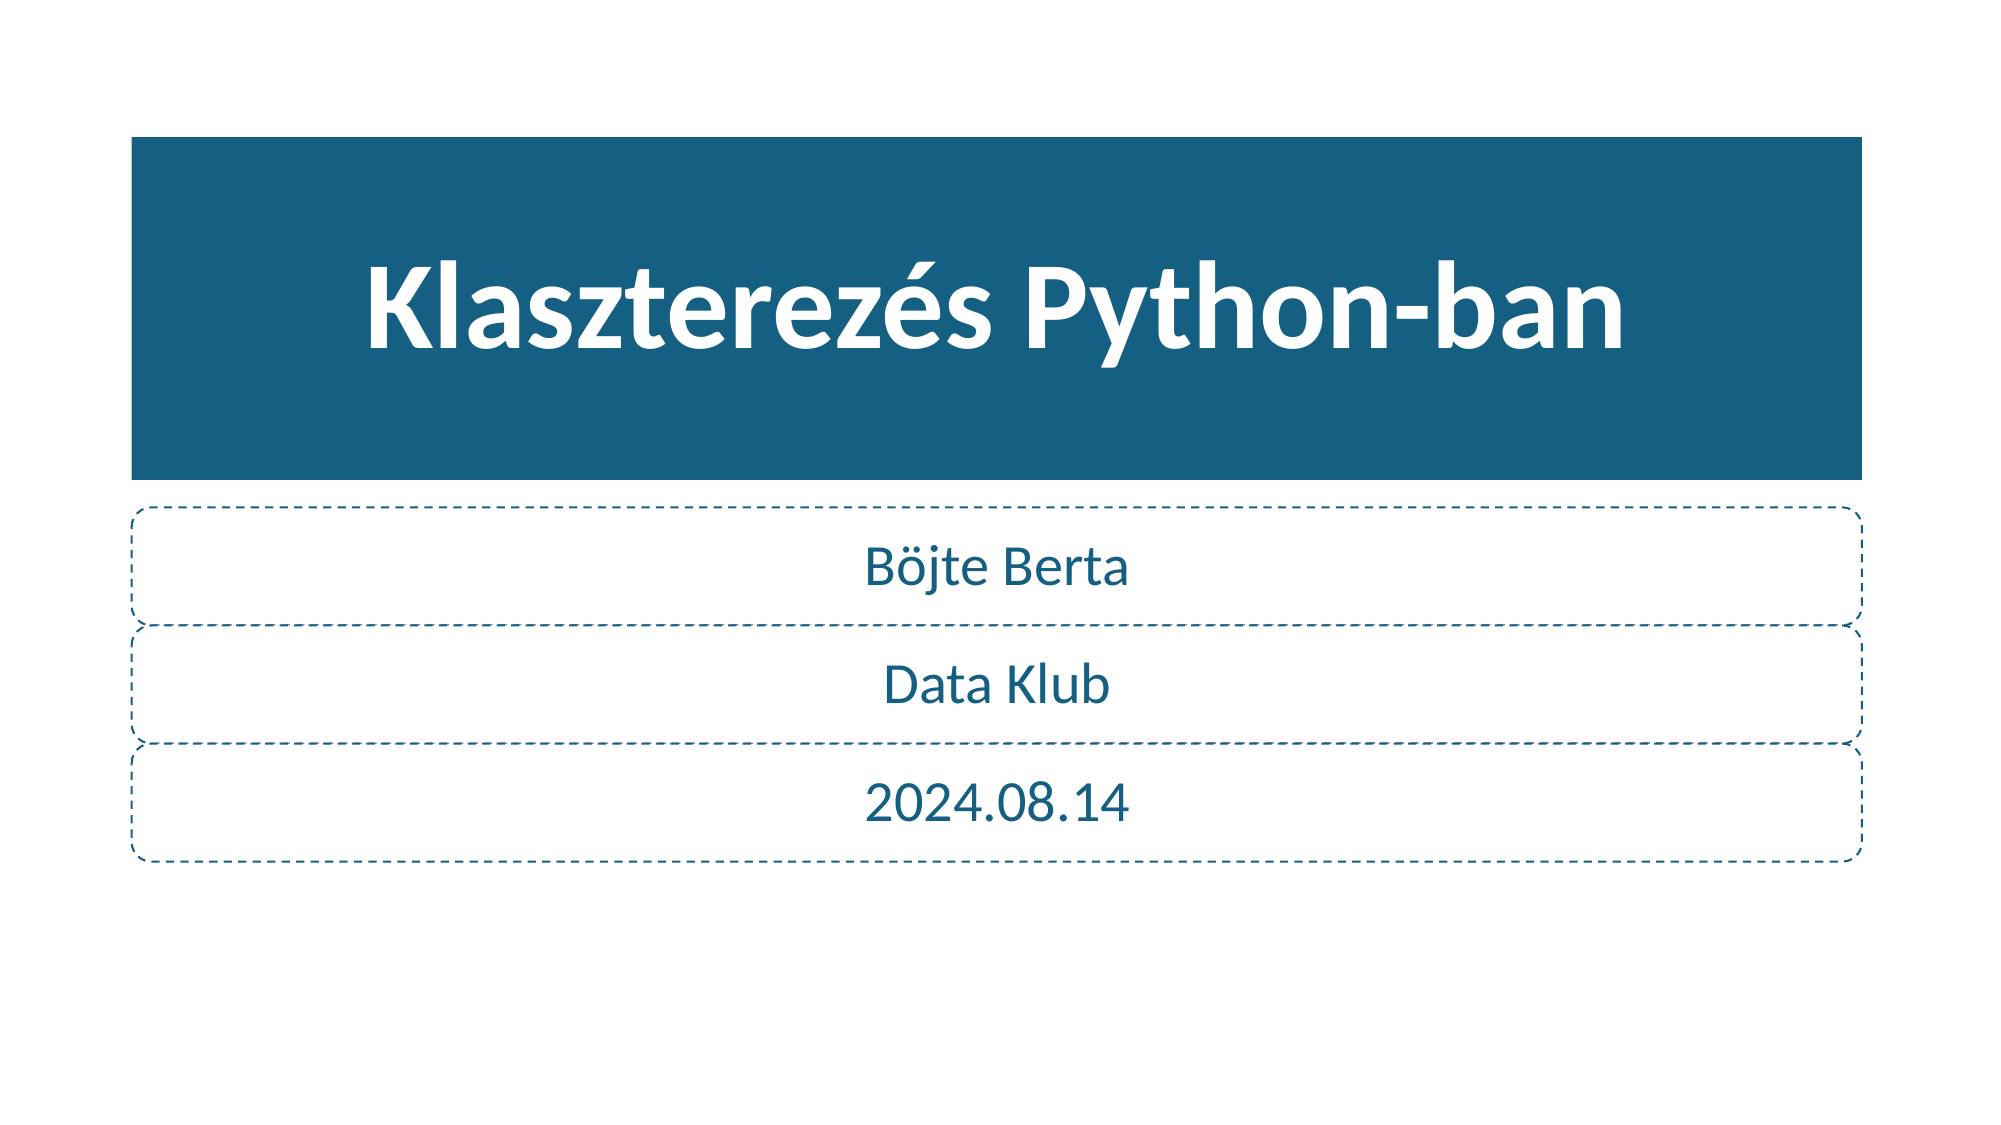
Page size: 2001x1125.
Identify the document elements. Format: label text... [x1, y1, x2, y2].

title Klaszterezés Python-ban [131, 137, 1862, 480]
text_box Data Klub [131, 625, 1862, 744]
text_box 2024.08.14 [131, 743, 1862, 862]
text_box Böjte Berta [131, 507, 1862, 625]
